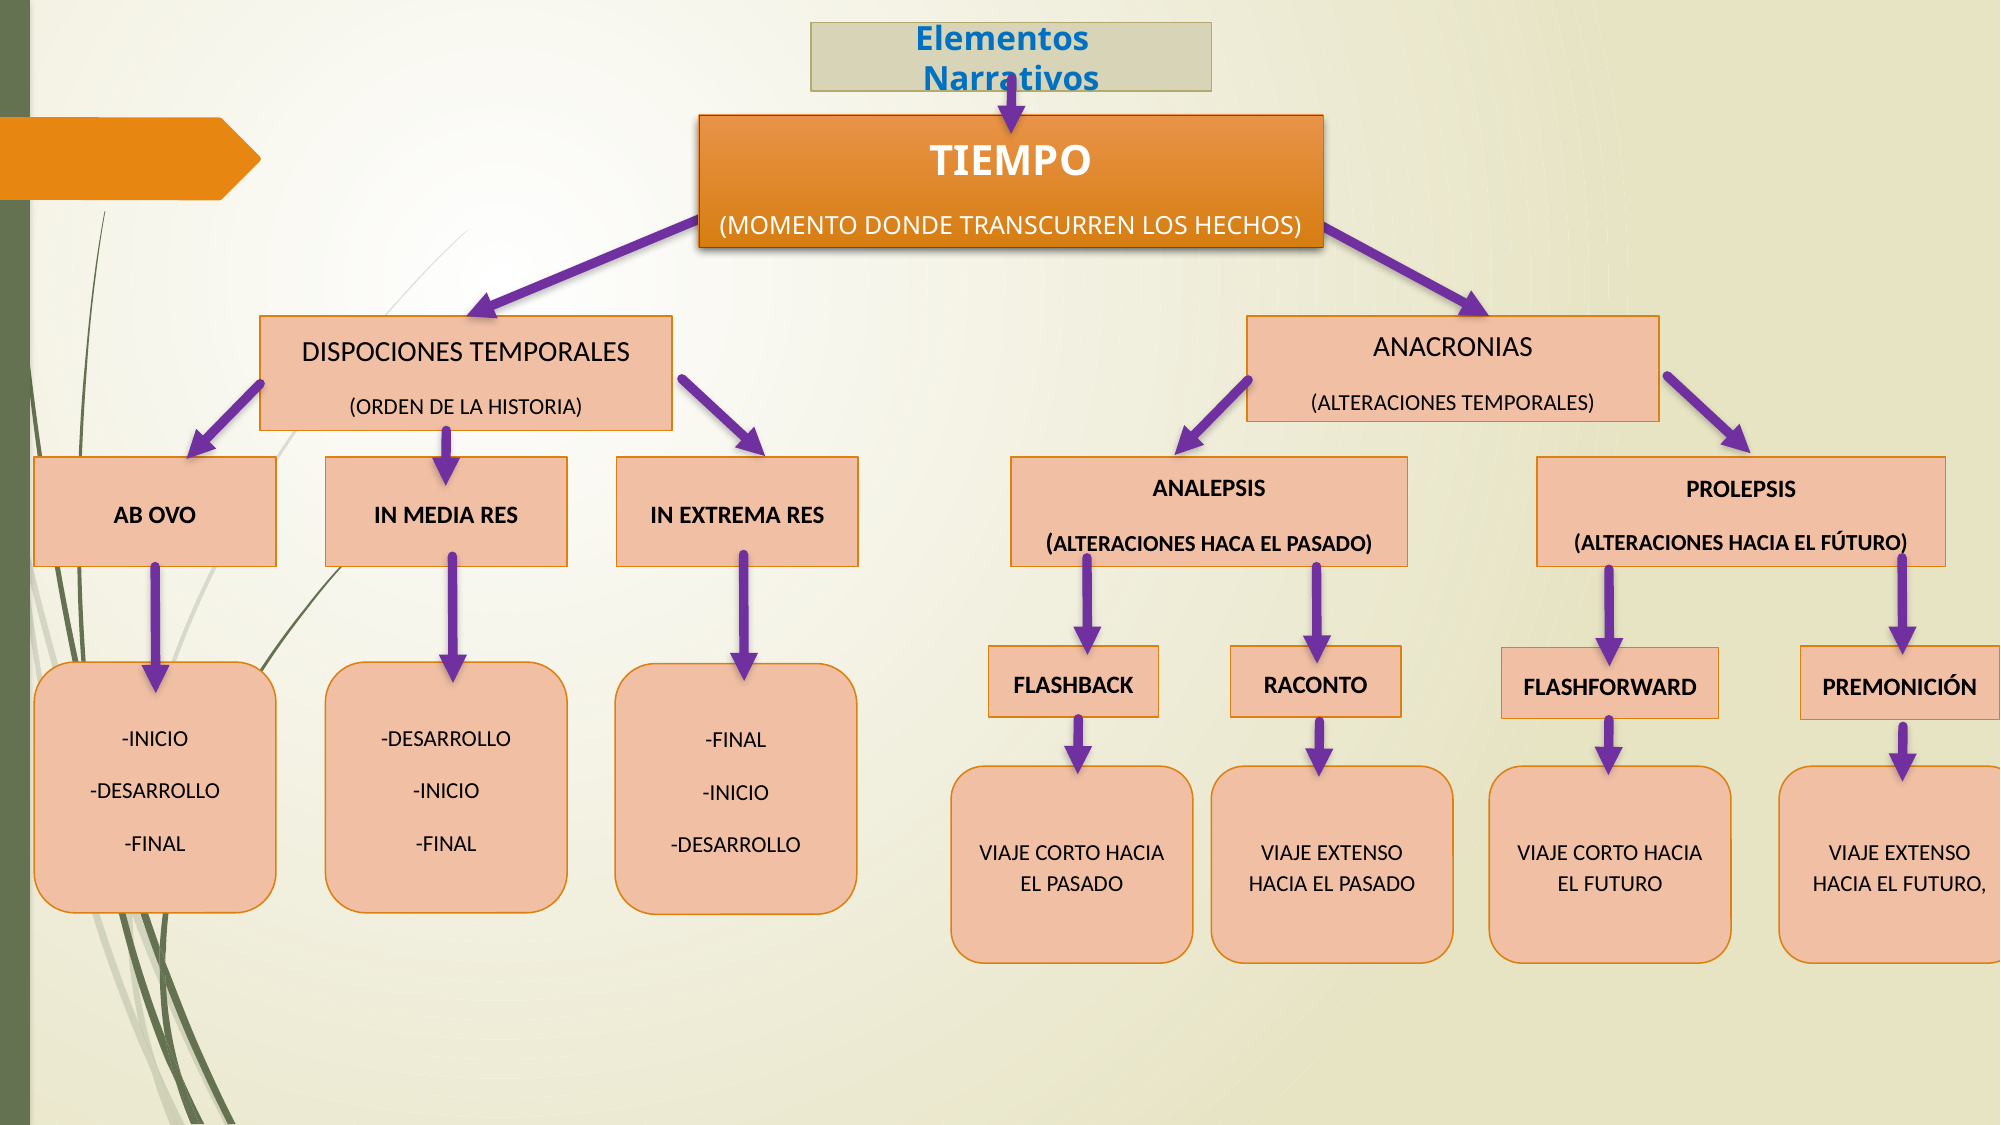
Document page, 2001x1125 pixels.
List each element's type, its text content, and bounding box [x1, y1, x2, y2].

text_box ANALEPSIS (ALTERACIONES HACA EL PASADO) [1010, 456, 1408, 567]
text_box VIAJE EXTENSO HACIA EL PASADO [1210, 765, 1454, 964]
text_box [1666, 375, 1751, 454]
text_box VIAJE CORTO HACIA EL PASADO [950, 765, 1194, 964]
text_box -DESARROLLO -INICIO -FINAL [324, 661, 568, 914]
text_box Elementos Narrativos [810, 22, 1212, 92]
text_box DISPOCIONES TEMPORALES (ORDEN DE LA HISTORIA) [259, 315, 673, 431]
text_box ANACRONIAS (ALTERACIONES TEMPORALES) [1246, 315, 1660, 422]
text_box RACONTO [1230, 645, 1402, 718]
text_box VIAJE EXTENSO HACIA EL FUTURO, [1778, 765, 2000, 964]
text_box TIEMPO (MOMENTO DONDE TRANSCURREN LOS HECHOS) [698, 114, 1324, 248]
text_box PREMONICIÓN [1800, 645, 2000, 720]
text_box -FINAL -INICIO -DESARROLLO [614, 662, 858, 916]
text_box FLASHFORWARD [1501, 647, 1719, 719]
text_box IN EXTREMA RES [616, 456, 859, 567]
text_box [1284, 205, 1490, 317]
text_box -INICIO -DESARROLLO -FINAL [33, 661, 277, 914]
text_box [186, 383, 261, 460]
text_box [465, 201, 741, 317]
text_box IN MEDIA RES [325, 456, 568, 567]
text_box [1174, 379, 1249, 456]
text_box FLASHBACK [988, 645, 1159, 718]
text_box VIAJE CORTO HACIA EL FUTURO [1488, 765, 1732, 964]
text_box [681, 378, 766, 457]
text_box AB OVO [33, 456, 277, 567]
text_box PROLEPSIS (ALTERACIONES HACIA EL FÚTURO) [1536, 456, 1946, 567]
